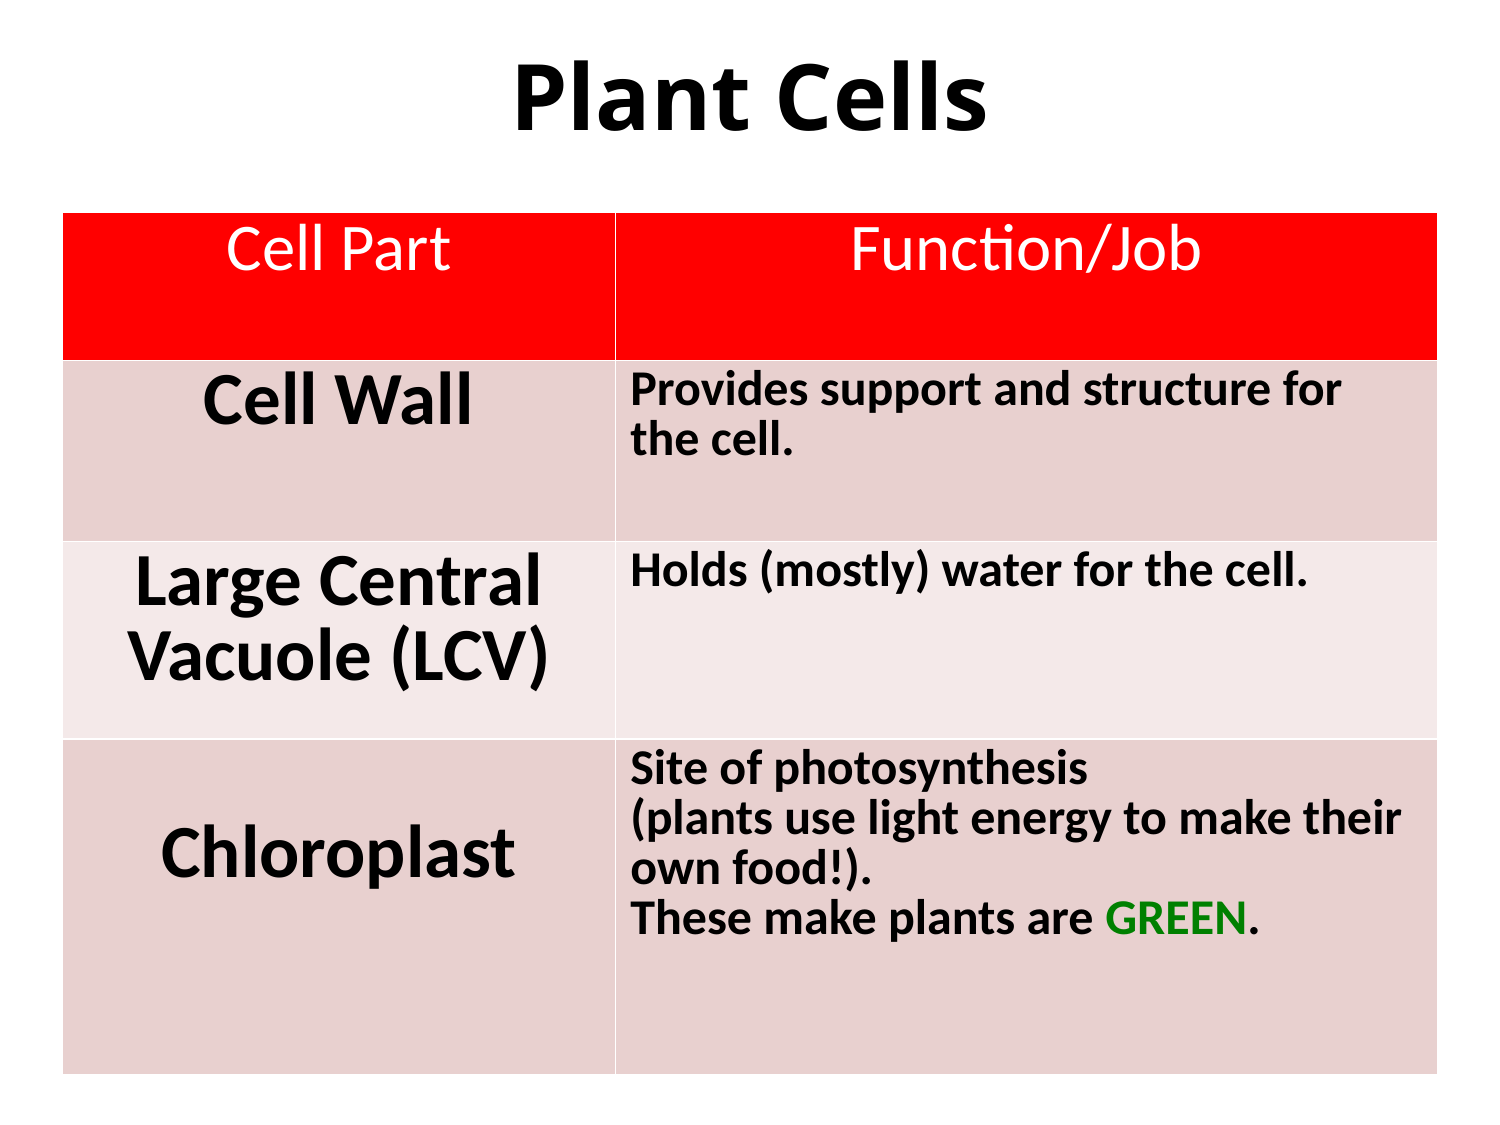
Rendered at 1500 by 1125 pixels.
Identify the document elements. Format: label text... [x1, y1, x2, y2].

table_cell Large Central Vacuole (LCV) [63, 542, 615, 738]
table_header Function/Job [616, 213, 1437, 360]
table_cell Cell Wall [63, 361, 615, 541]
table_cell Provides support and structure for the cell. [616, 361, 1437, 541]
table_cell Holds (mostly) water for the cell. [616, 542, 1437, 738]
table_header Cell Part [63, 213, 615, 360]
title Plant Cells [112, 24, 1388, 163]
table_cell Chloroplast [63, 740, 615, 1074]
table_cell Site of photosynthesis (plants use light energy to make their own food!). These make plants are GREEN. [616, 740, 1437, 1074]
